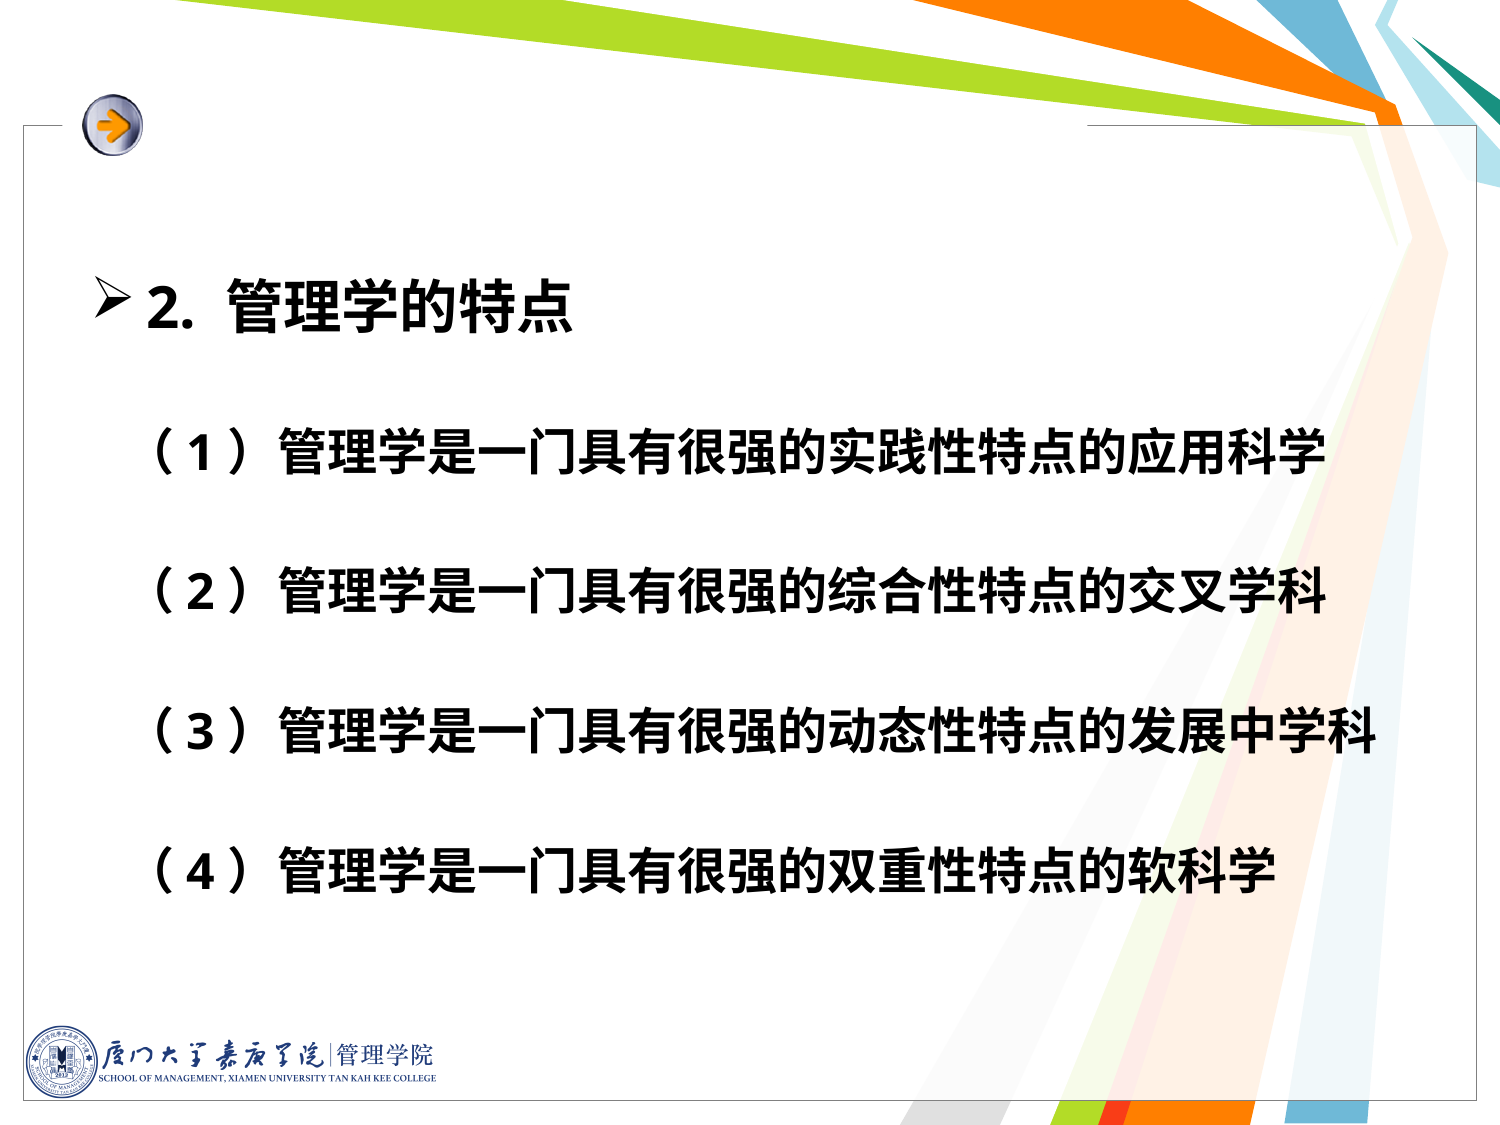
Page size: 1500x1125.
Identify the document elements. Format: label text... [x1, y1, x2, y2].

picture [82, 94, 143, 156]
picture [24, 1024, 438, 1100]
list 2. 管理学的特点 （1）管理学是一门具有很强的实践性特点的应用科学 （2）管理学是一门具有很强的综合性特点的交叉学科 （3）管理学是一门具有很强的动态性特点的发展中学科 （4）管理学是一门具有很强的双重性特点的软科学 [75, 262, 1425, 1005]
